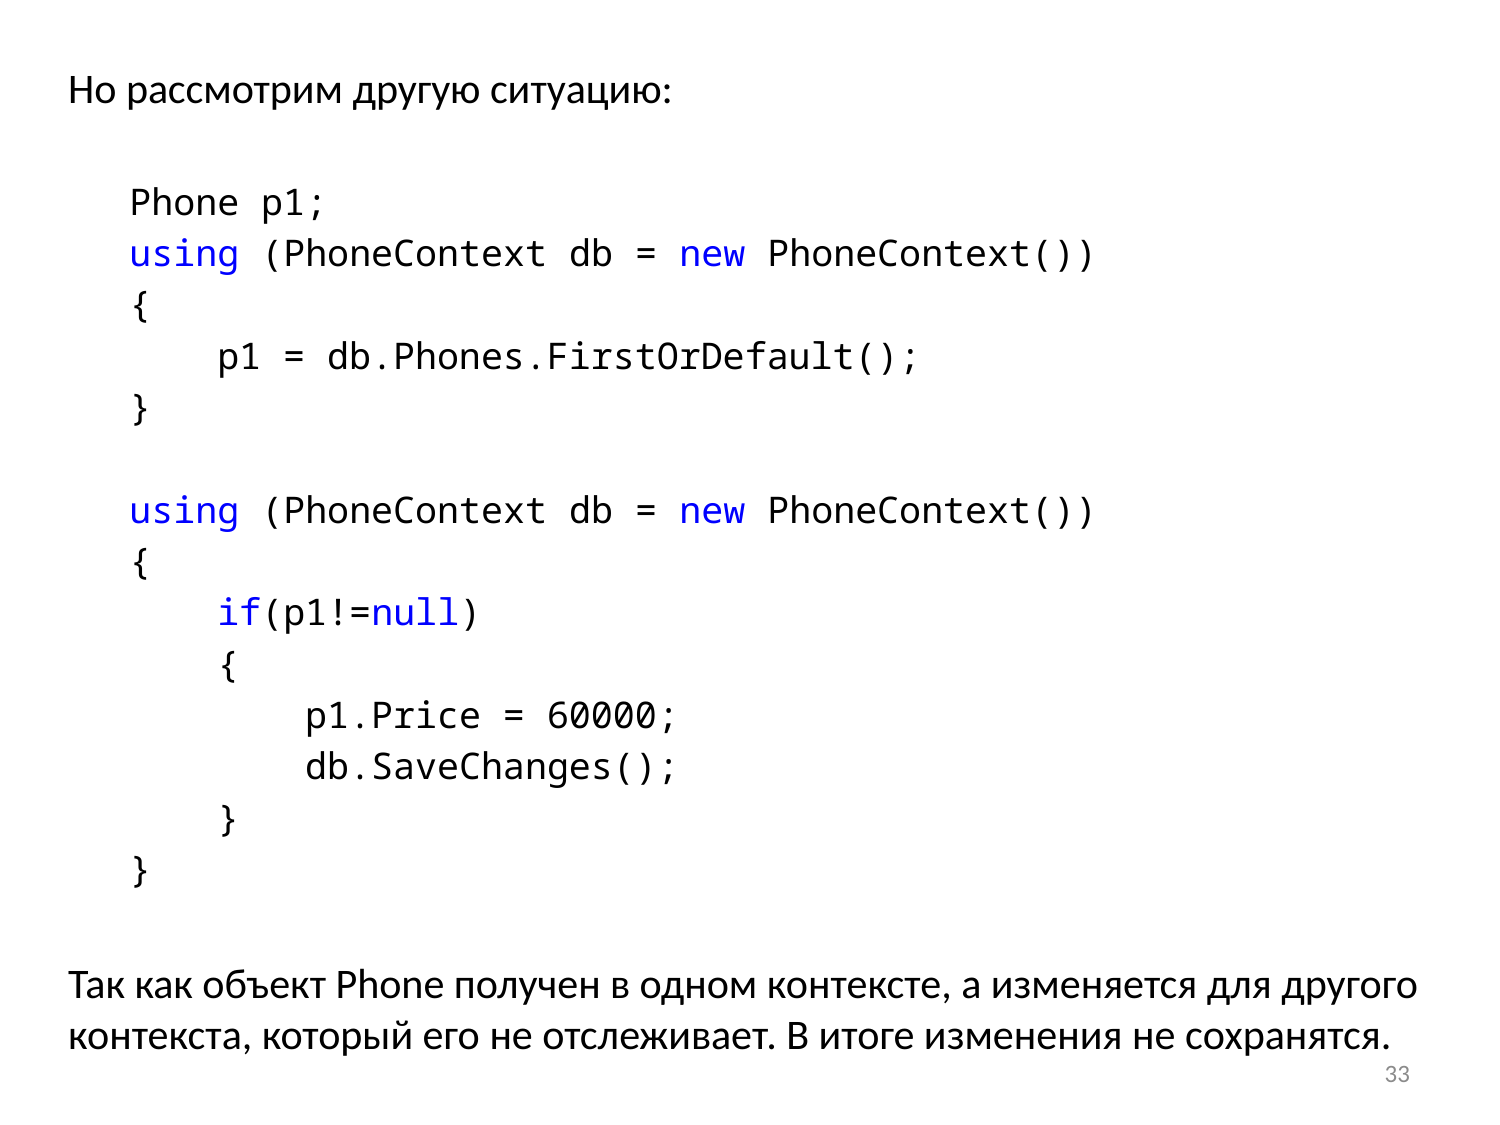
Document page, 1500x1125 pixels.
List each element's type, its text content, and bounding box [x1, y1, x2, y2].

slide_number 33 [1074, 1042, 1425, 1103]
list Но рассмотрим другую ситуацию: Phone p1; using (PhoneContext db = new PhoneContext()) { p1 = db.Phones.FirstOrDefault(); } using (PhoneContext db = new PhoneContext()) { if(p1!=null) { p1.Price = 60000; db.SaveChanges(); } } Так как объект Phone получен в одном контексте, а изменяется для другого контекста, который его не отслеживает. В итоге изменения не сохранятся. [53, 54, 1447, 1125]
